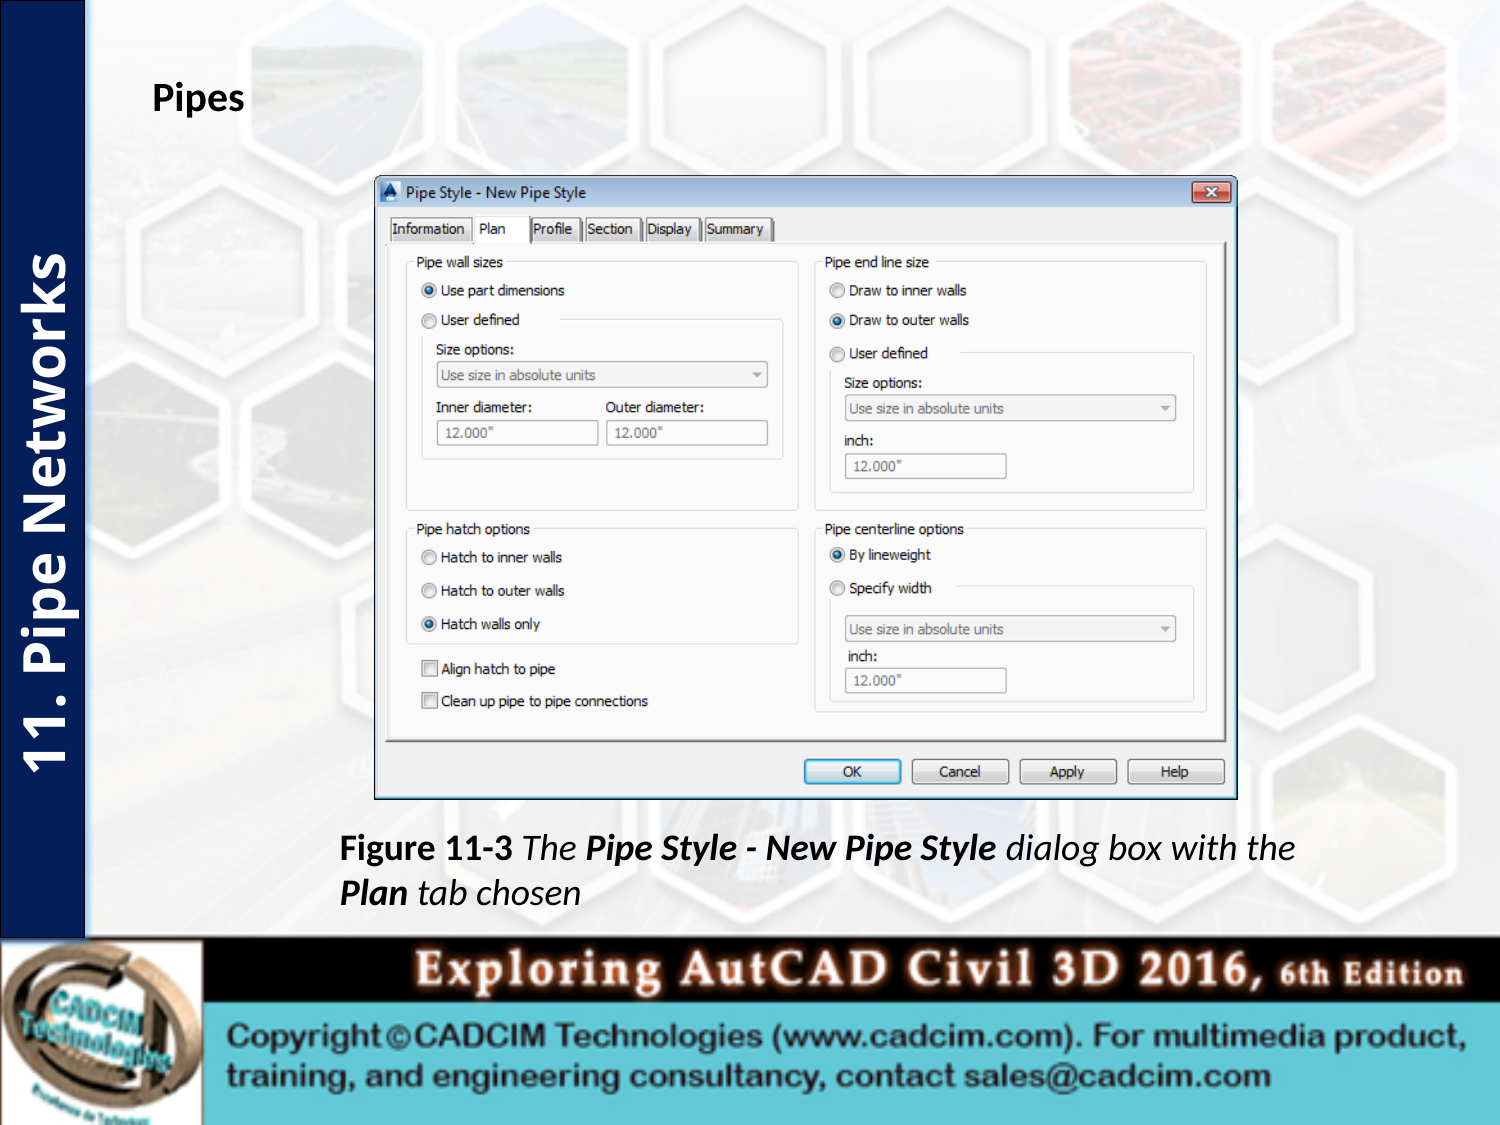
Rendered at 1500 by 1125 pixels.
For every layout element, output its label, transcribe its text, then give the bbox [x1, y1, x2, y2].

text_box Figure 11-3 The Pipe Style - New Pipe Style dialog box with the Plan tab chosen [324, 815, 1325, 921]
picture [0, 0, 1500, 1125]
text_box Pipes [137, 62, 338, 128]
